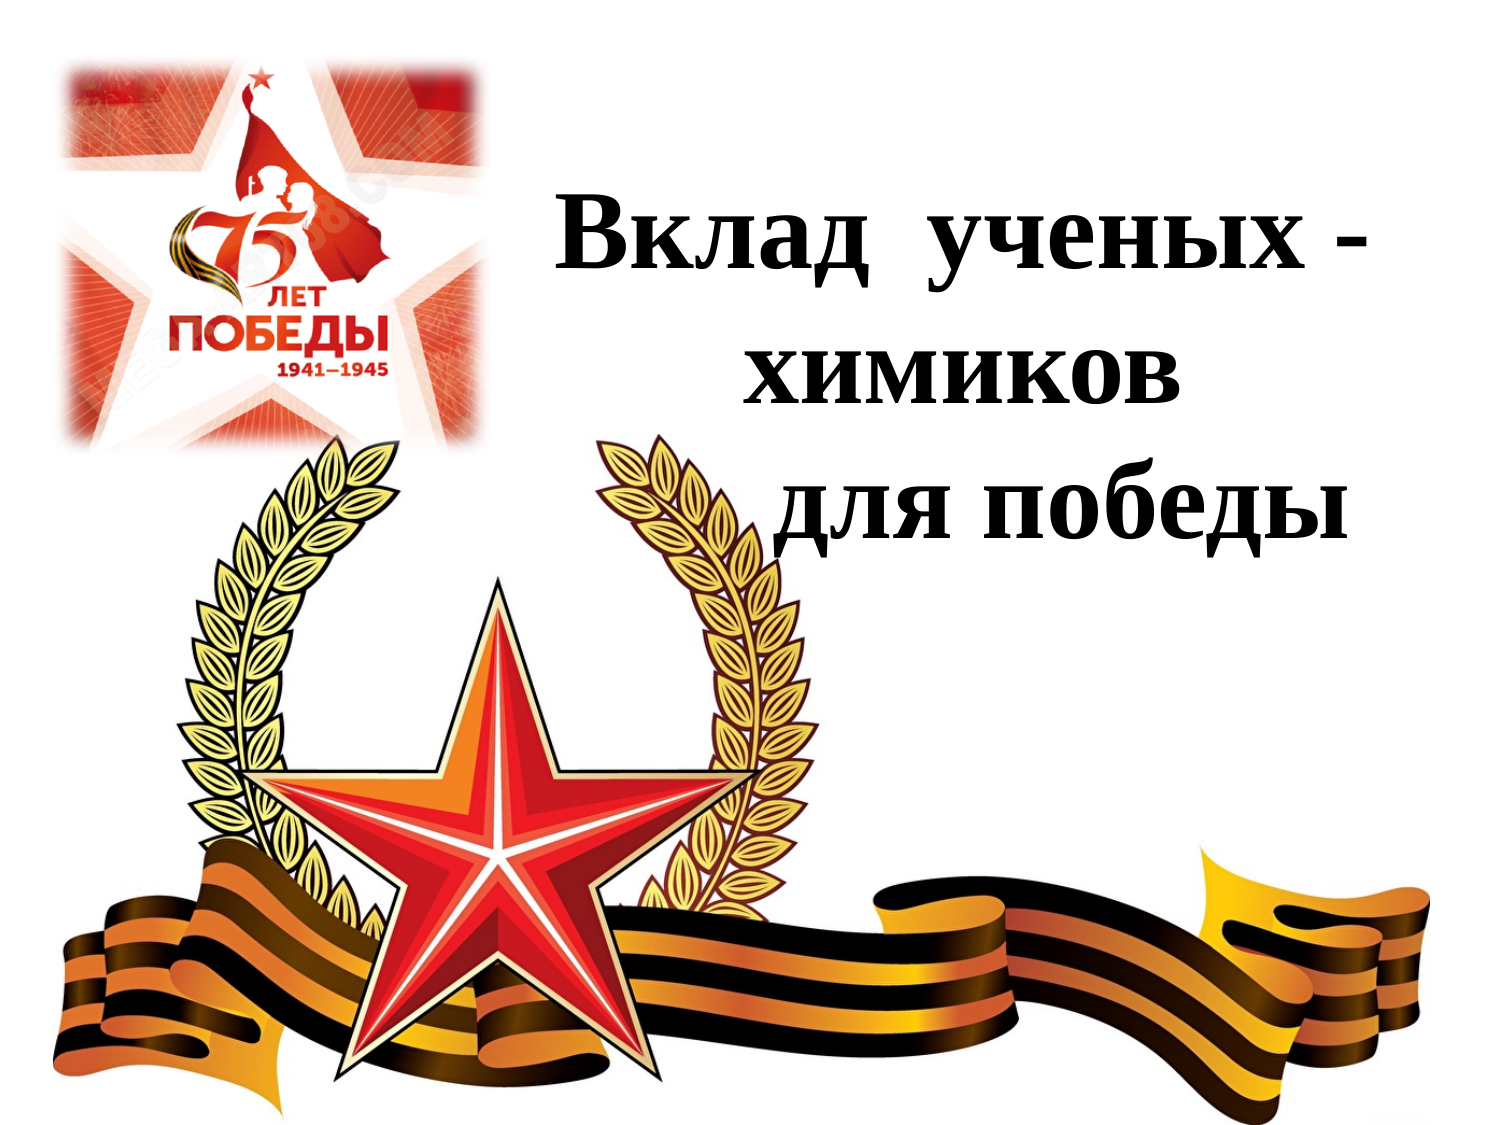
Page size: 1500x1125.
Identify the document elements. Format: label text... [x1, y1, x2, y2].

title Вклад ученых - химиков для победы [495, 137, 1500, 445]
picture [52, 54, 1430, 1125]
